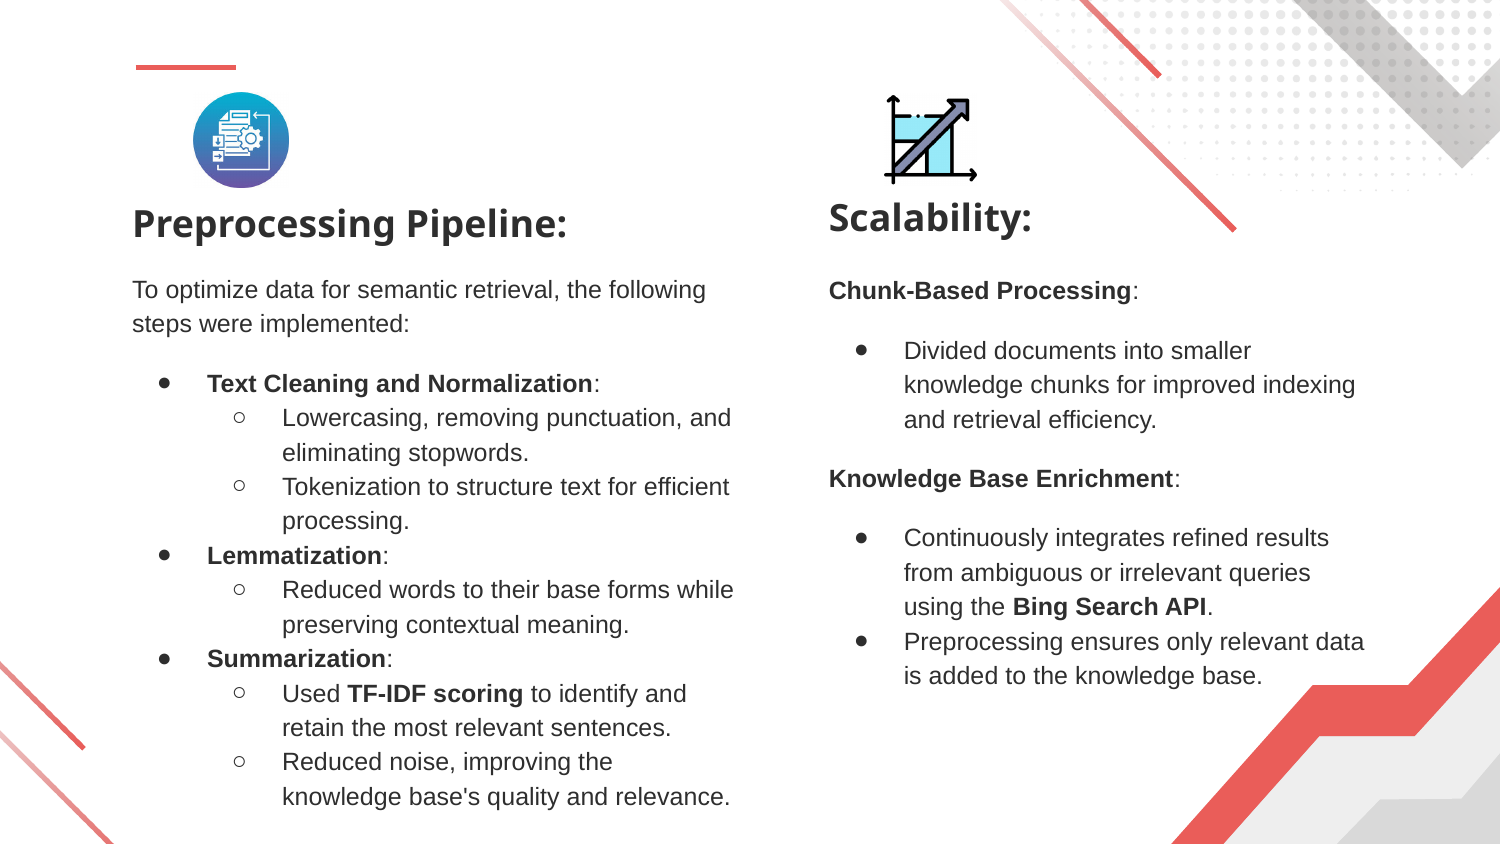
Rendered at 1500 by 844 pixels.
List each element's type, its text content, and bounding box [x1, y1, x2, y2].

subtitle To optimize data for semantic retrieval, the following steps were implemented: Text Cleaning and Normalization: Lowercasing, removing punctuation, and eliminating stopwords. Tokenization to structure text for efficient processing. Lemmatization: Reduced words to their base forms while preserving contextual meaning. Summarization: Used TF-IDF scoring to identify and retain the most relevant sentences. Reduced noise, improving the knowledge base's quality and relevance. [116, 253, 753, 844]
picture [884, 93, 977, 186]
picture [0, 511, 116, 844]
subtitle Chunk-Based Processing: Divided documents into smaller knowledge chunks for improved indexing and retrieval efficiency. Knowledge Base Enrichment: Continuously integrates refined results from ambiguous or irrelevant queries using the Bing Search API. Preprocessing ensures only relevant data is added to the knowledge base. [813, 259, 1383, 749]
subtitle Preprocessing Pipeline: [116, 196, 594, 260]
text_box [1269, 0, 1500, 169]
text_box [884, 0, 1238, 234]
picture [193, 91, 289, 188]
subtitle Scalability: [813, 202, 1291, 255]
